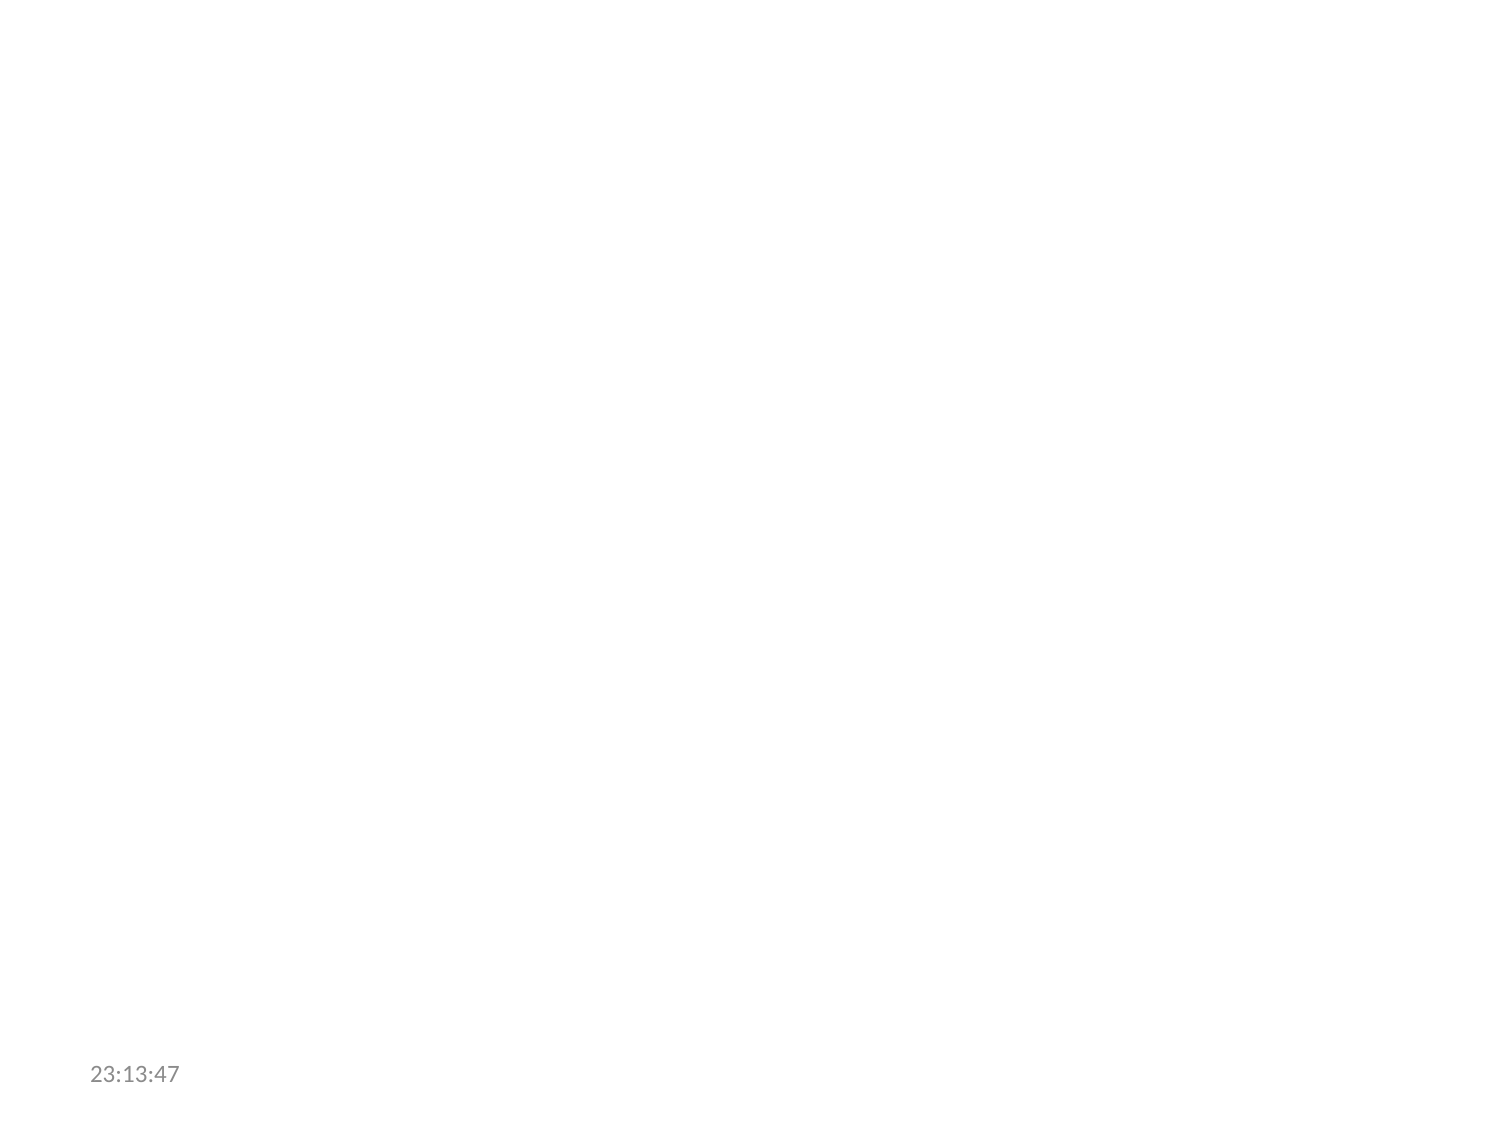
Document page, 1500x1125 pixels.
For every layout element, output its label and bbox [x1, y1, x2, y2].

slide_number [75, 1042, 425, 1103]
